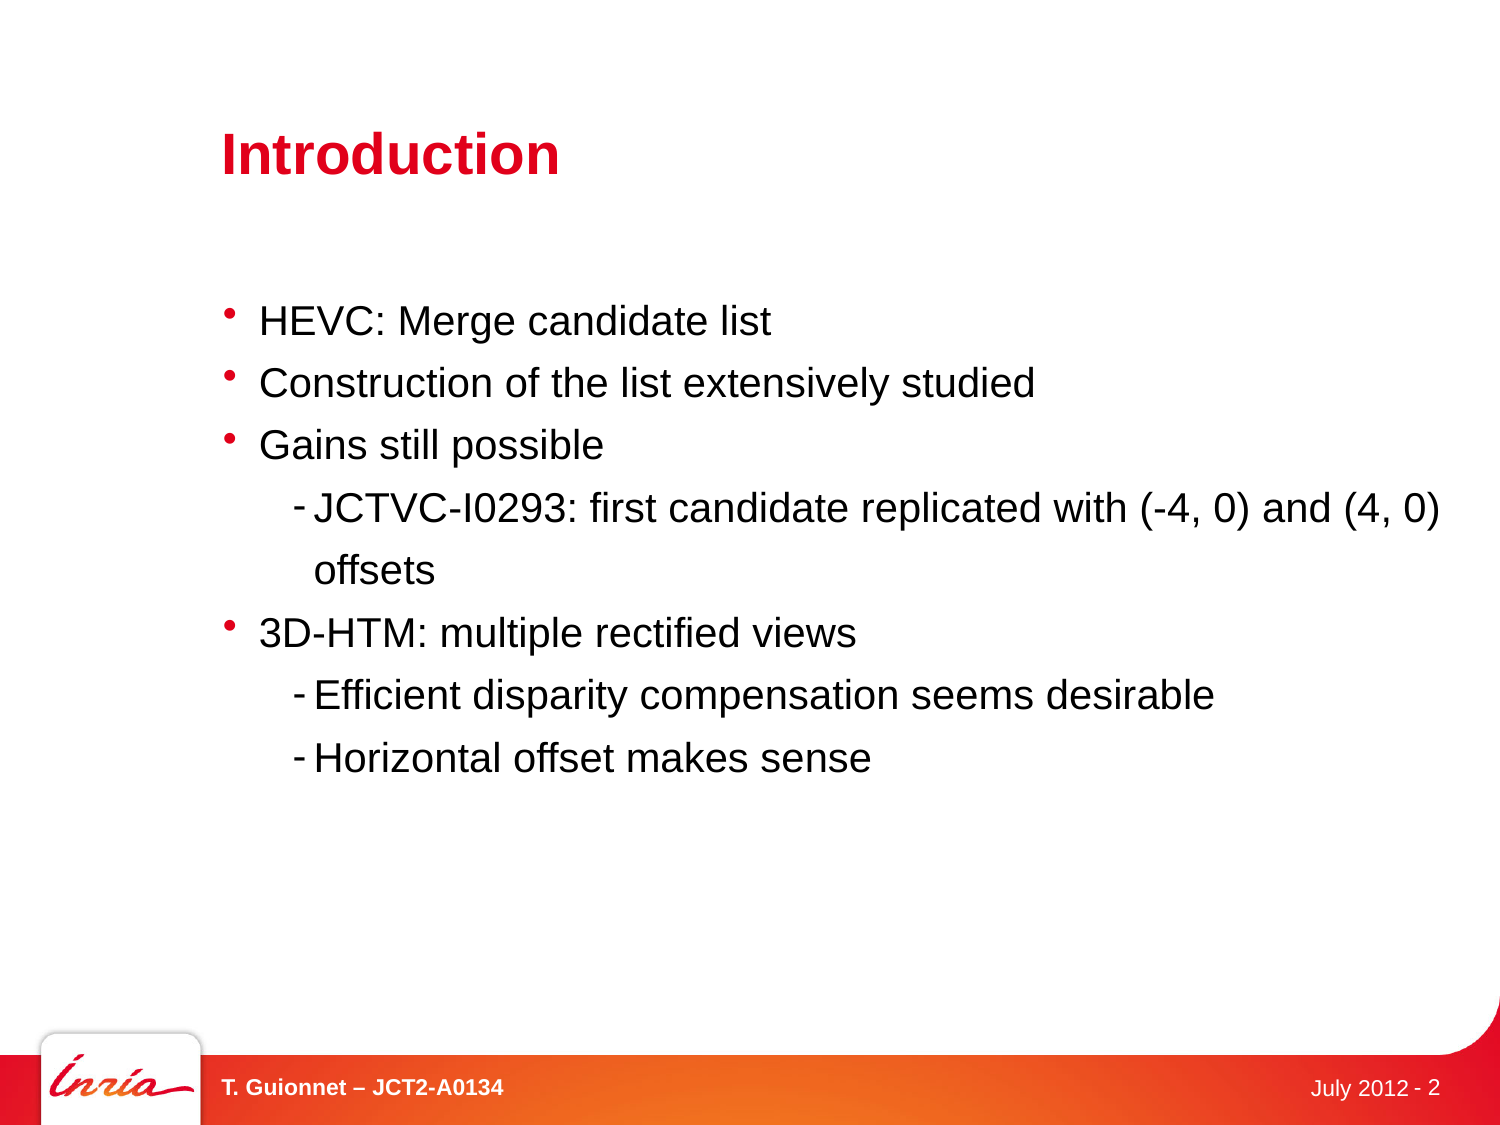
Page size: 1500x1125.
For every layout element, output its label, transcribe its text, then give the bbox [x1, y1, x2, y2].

footer T. Guionnet – JCT2-A0134 [221, 1064, 1078, 1110]
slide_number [1078, 1064, 1410, 1110]
slide_number - 2 [1413, 1064, 1500, 1110]
list HEVC: Merge candidate list Construction of the list extensively studied Gains still possible JCTVC-I0293: first candidate replicated with (-4, 0) and (4, 0) offsets 3D-HTM: multiple rectified views Efficient disparity compensation seems desirable Horizontal offset makes sense [222, 280, 1480, 1025]
picture [0, 947, 1500, 1125]
title Introduction [221, 57, 1459, 246]
